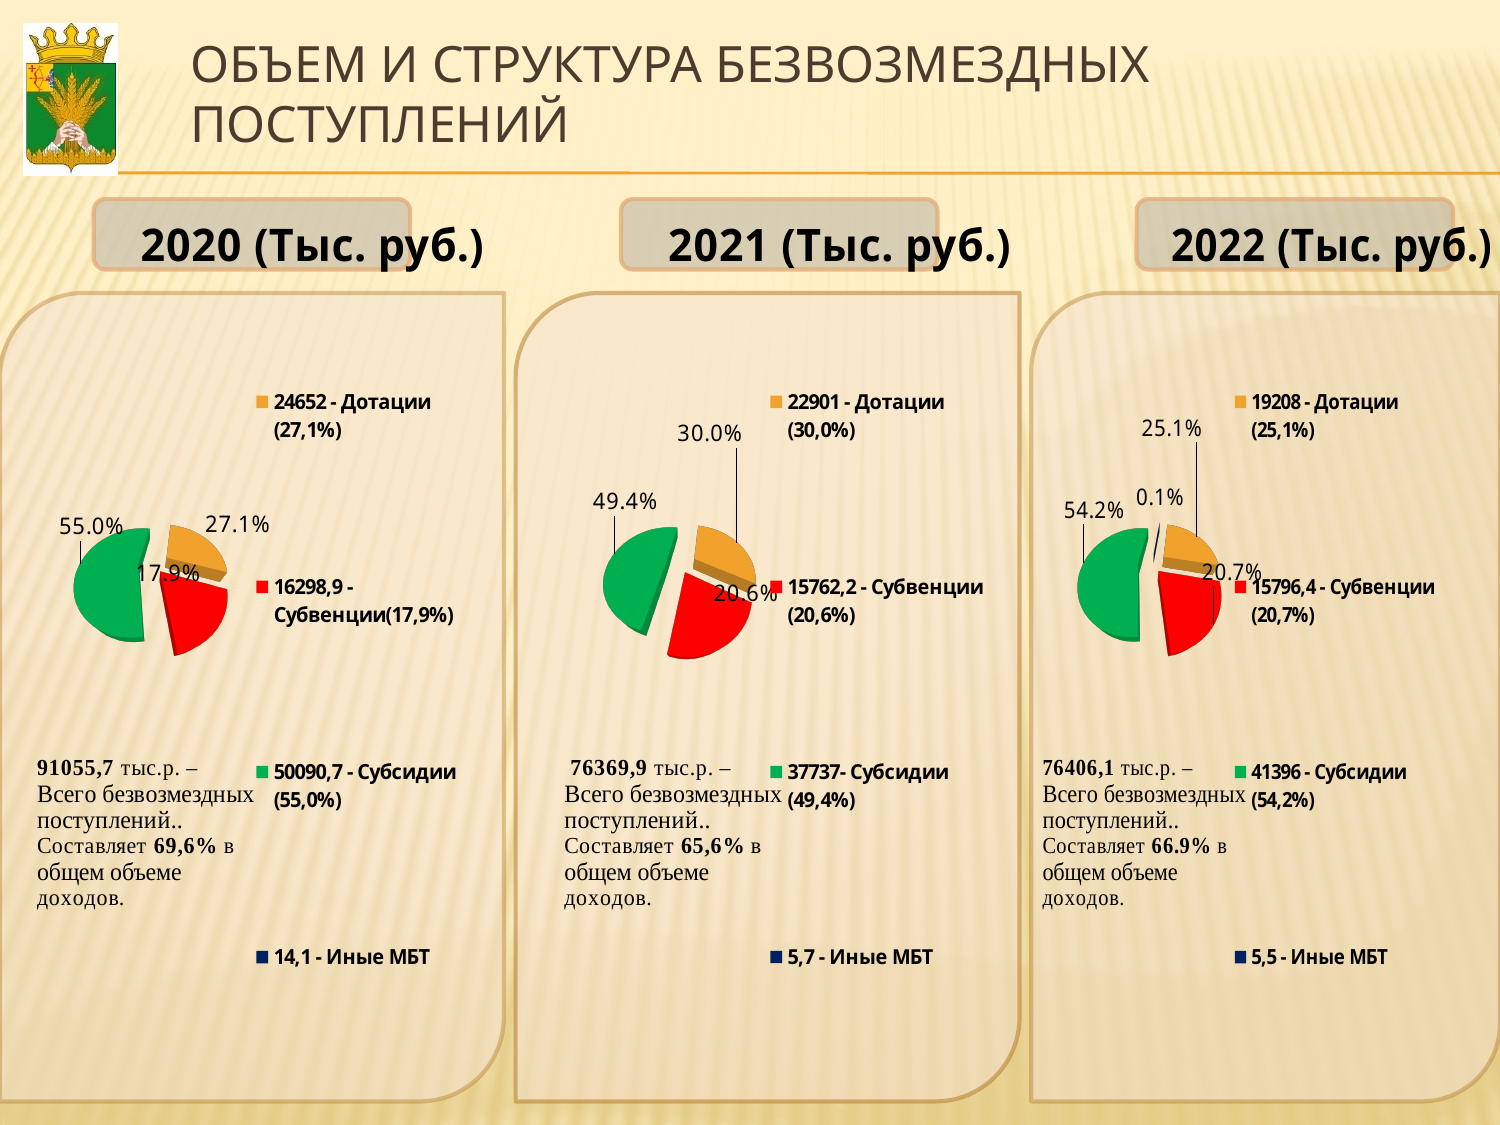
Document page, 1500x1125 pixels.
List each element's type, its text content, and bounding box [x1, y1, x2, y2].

picture [23, 23, 118, 177]
title Объем и структура безвозмездных поступлений [175, 23, 1477, 161]
text_box [502, 290, 507, 1044]
chart [0, 187, 493, 1125]
chart [526, 187, 1500, 1125]
